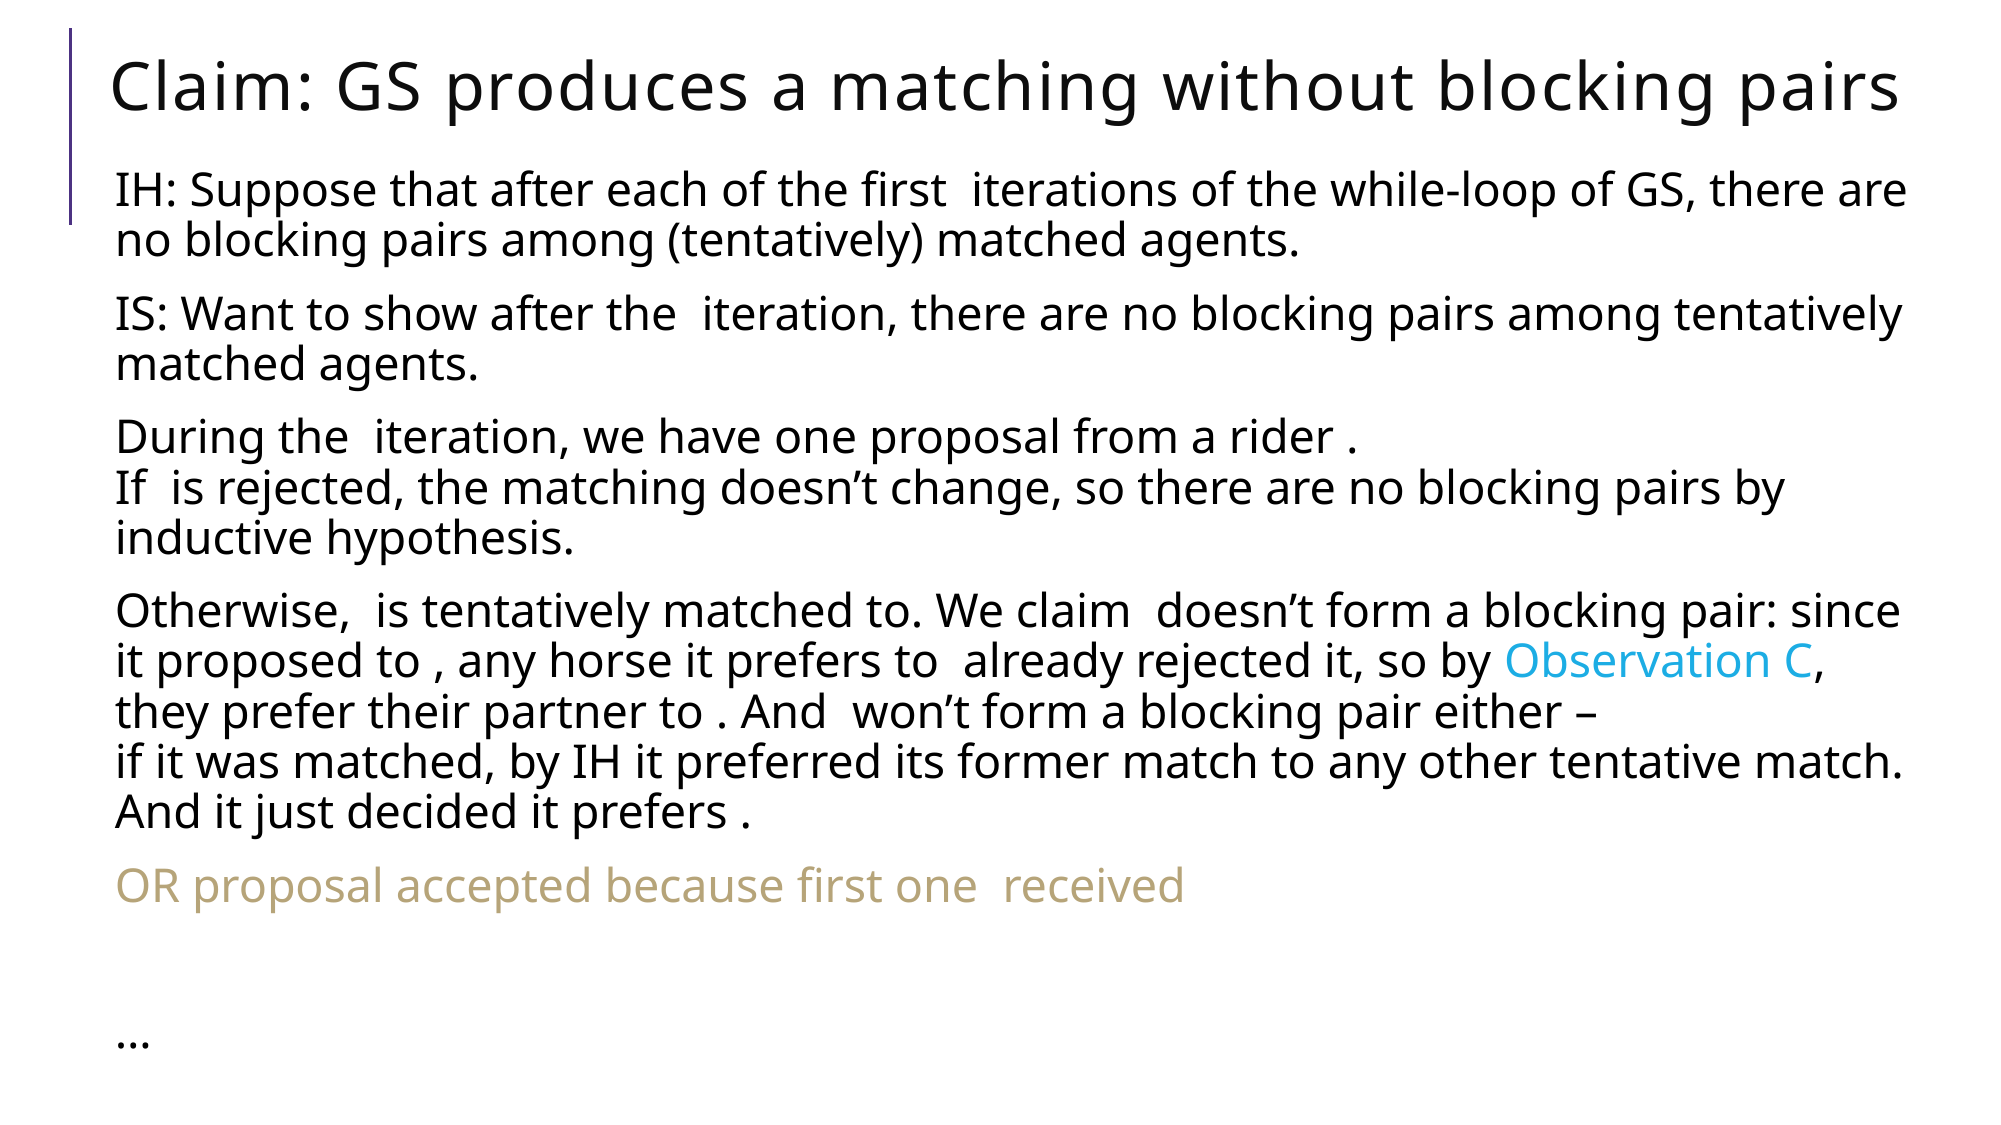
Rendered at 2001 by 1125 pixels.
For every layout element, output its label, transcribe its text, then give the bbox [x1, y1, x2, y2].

title Claim: GS produces a matching without blocking pairs [94, 43, 1930, 140]
